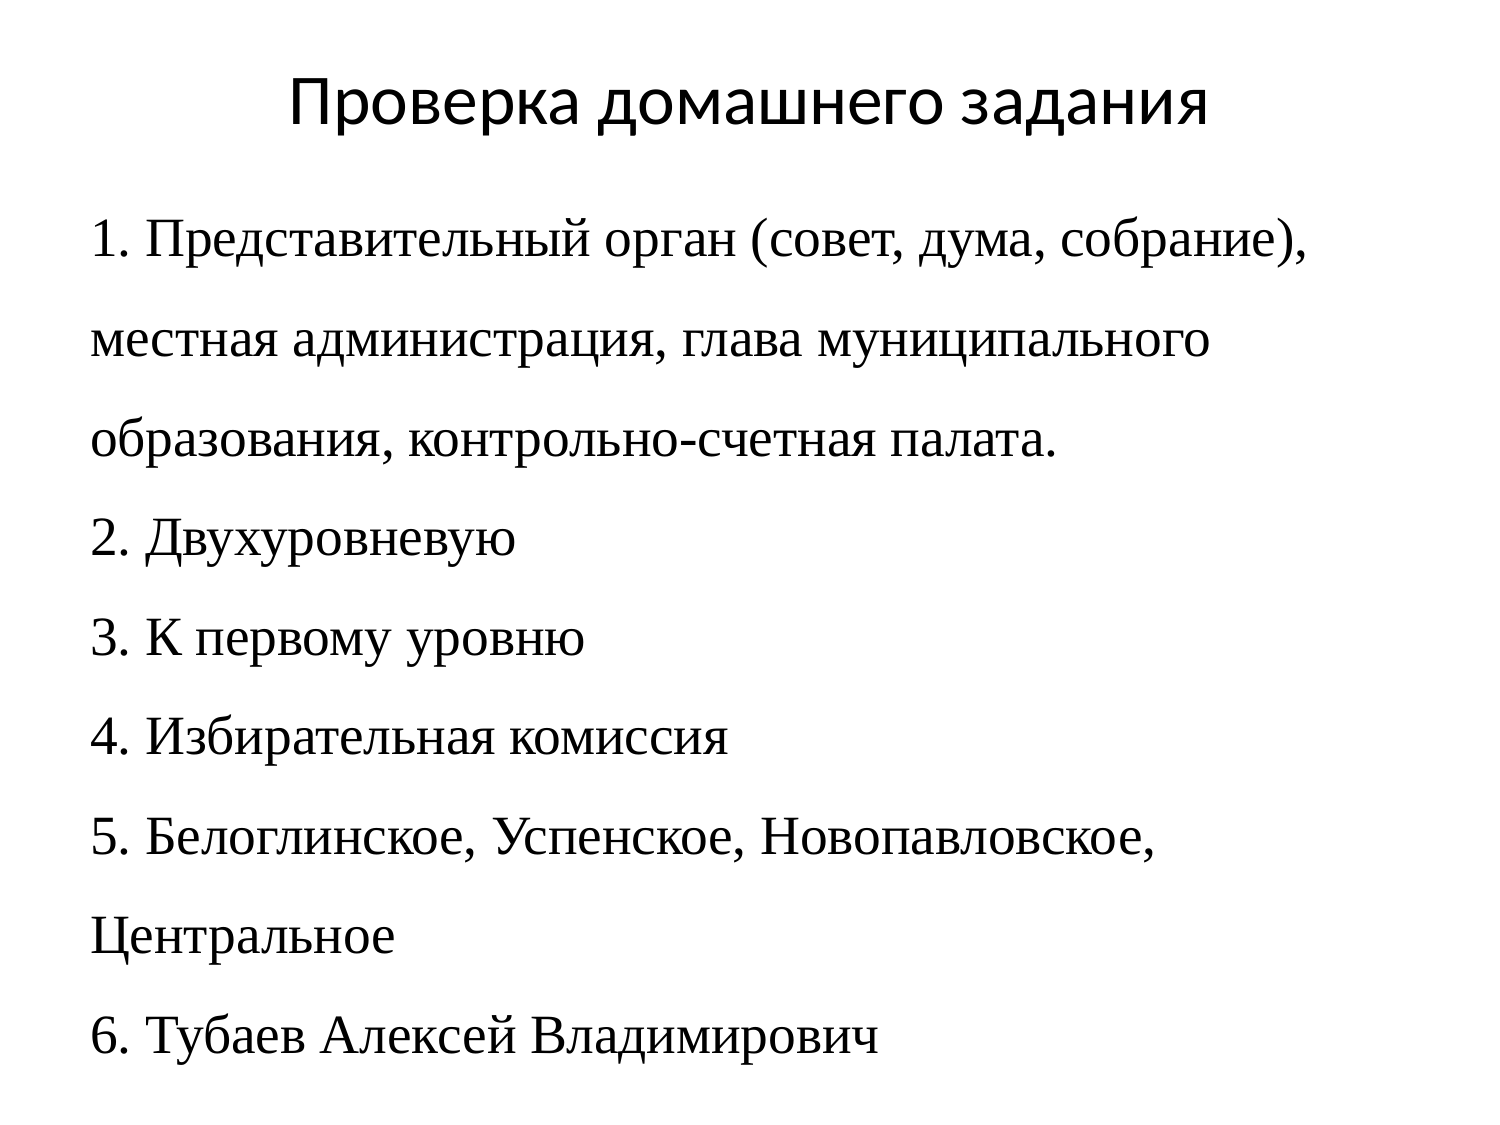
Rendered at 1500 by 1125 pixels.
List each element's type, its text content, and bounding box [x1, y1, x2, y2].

list 1. Представительный орган (совет, дума, собрание), местная администрация, глава муниципального образования, контрольно-счетная палата. 2. Двухуровневую 3. К первому уровню 4. Избирательная комиссия 5. Белоглинское, Успенское, Новопавловское, Центральное 6. Тубаев Алексей Владимирович [75, 160, 1425, 1125]
title Проверка домашнего задания [75, 45, 1425, 160]
